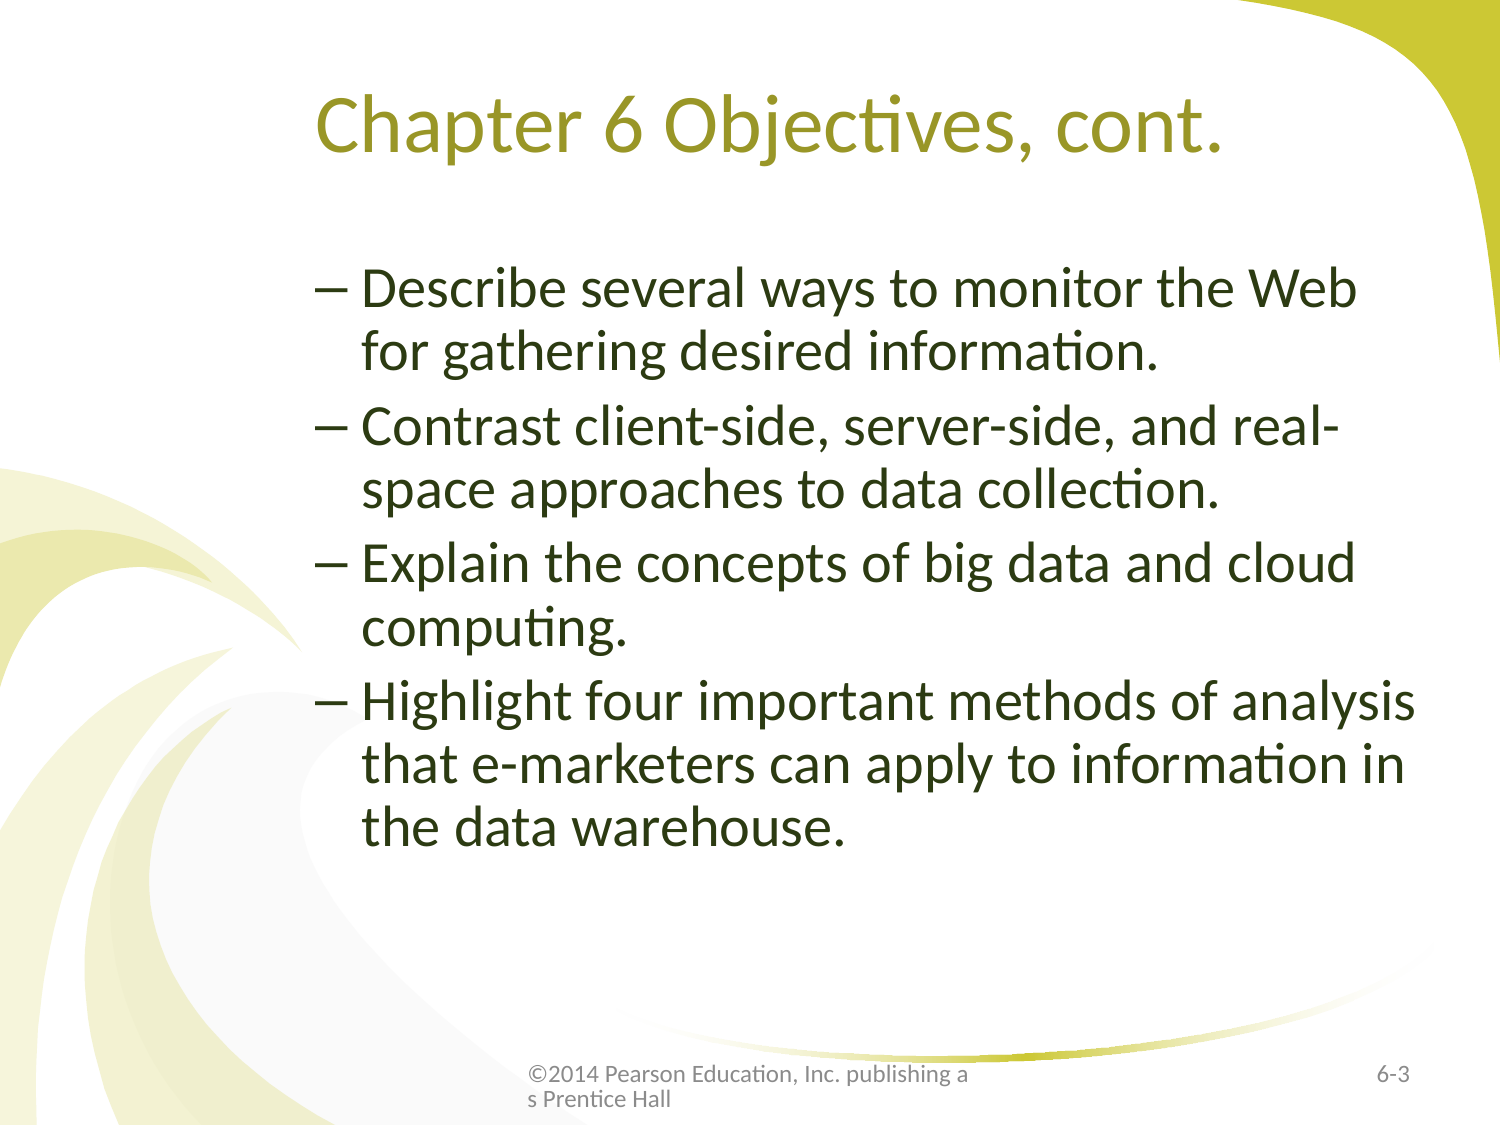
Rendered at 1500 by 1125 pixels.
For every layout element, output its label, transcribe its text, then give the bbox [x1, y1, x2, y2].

footer ©2014 Pearson Education, Inc. publishing as Prentice Hall [512, 1042, 988, 1103]
title Chapter 6 Objectives, cont. [300, 37, 1438, 200]
list Describe several ways to monitor the Web for gathering desired information. Contrast client-side, server-side, and real-space approaches to data collection. Explain the concepts of big data and cloud computing. Highlight four important methods of analysis that e-marketers can apply to information in the data warehouse. [225, 249, 1438, 1038]
slide_number 6-3 [1074, 1042, 1425, 1103]
